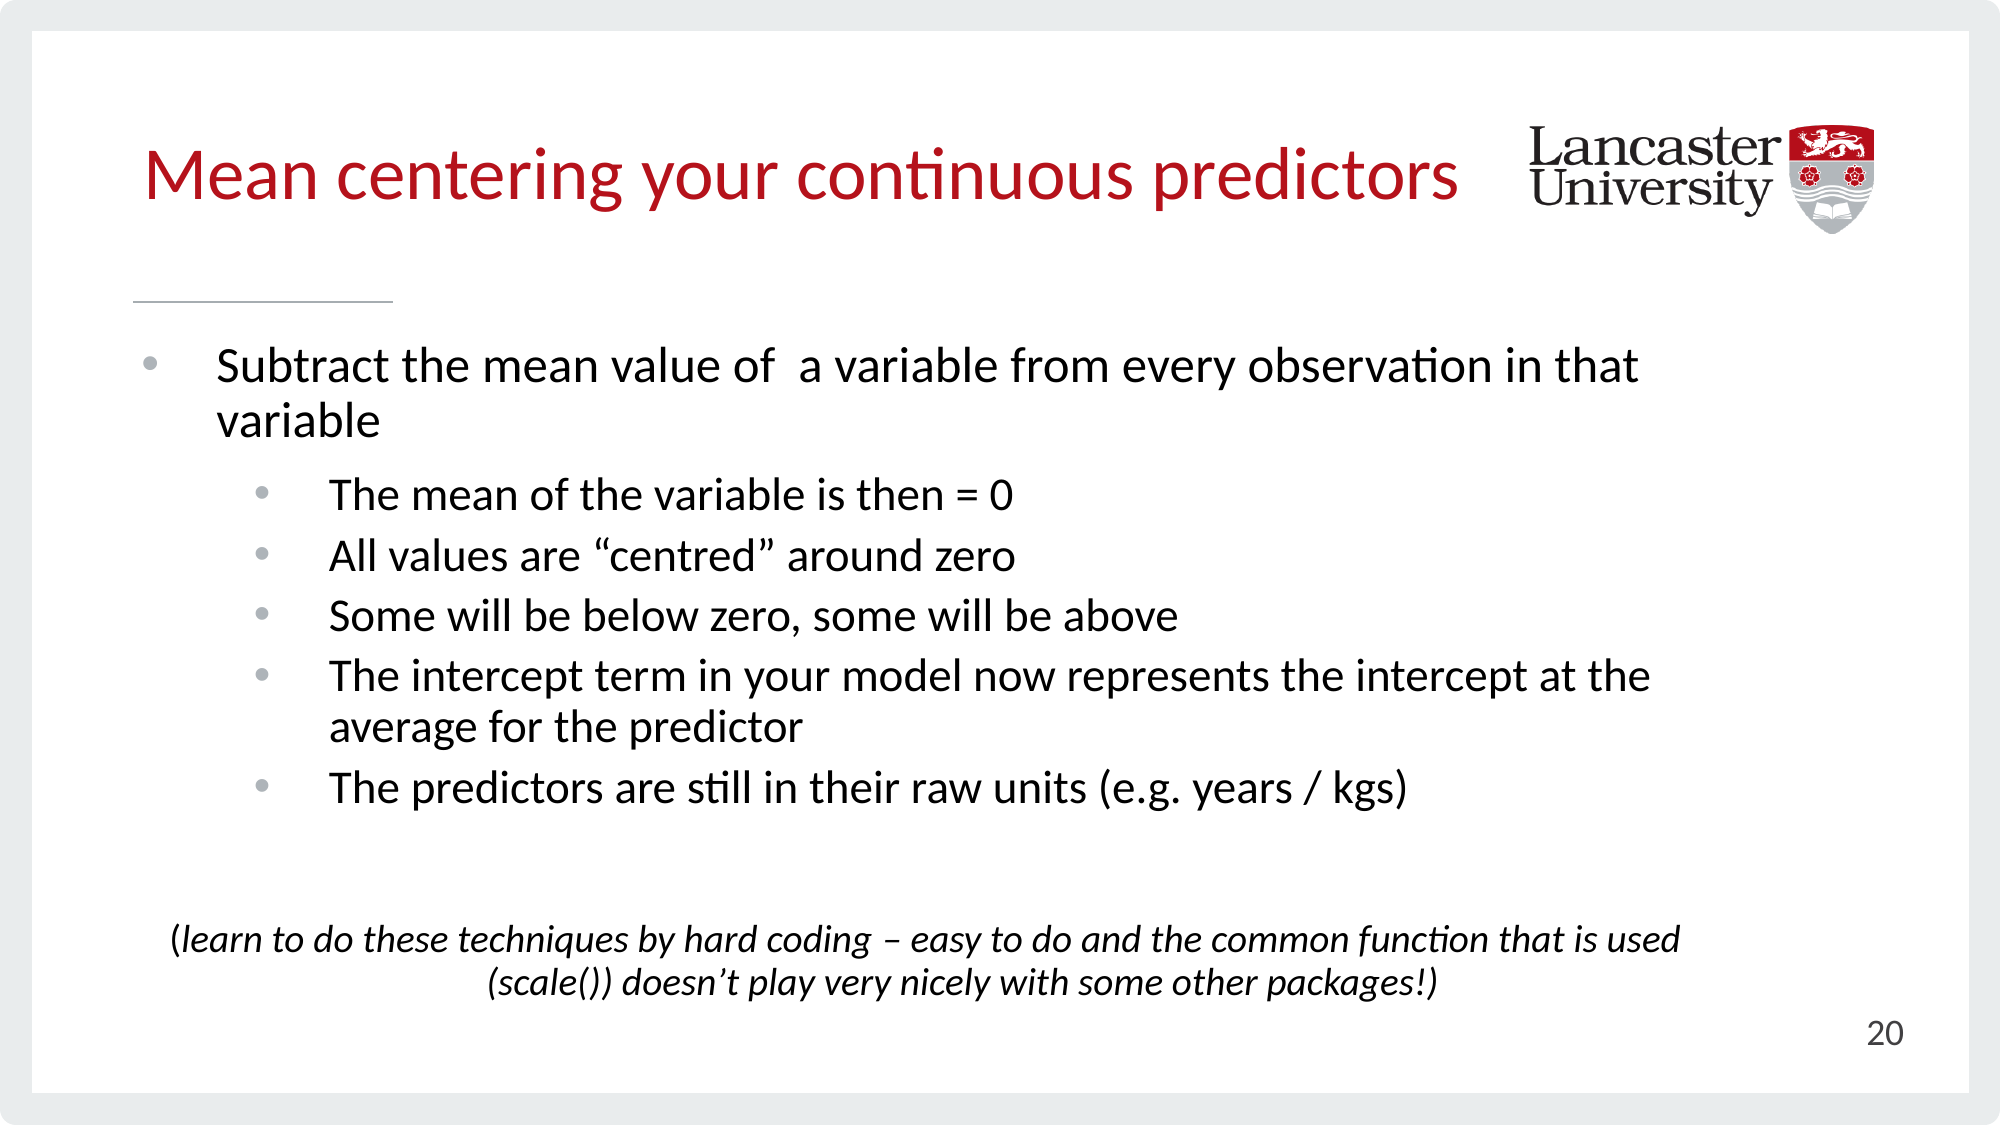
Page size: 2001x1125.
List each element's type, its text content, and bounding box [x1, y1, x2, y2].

list Subtract the mean value of a variable from every observation in that variable The mean of the variable is then = 0 All values are “centred” around zero Some will be below zero, some will be above The intercept term in your model now represents the intercept at the average for the predictor The predictors are still in their raw units (e.g. years / kgs) (learn to do these techniques by hard coding – easy to do and the common function that is used (scale()) doesn’t play very nicely with some other packages!) [126, 331, 1725, 1014]
title Mean centering your continuous predictors [128, 78, 1500, 279]
slide_number 20 [1468, 1001, 1919, 1061]
